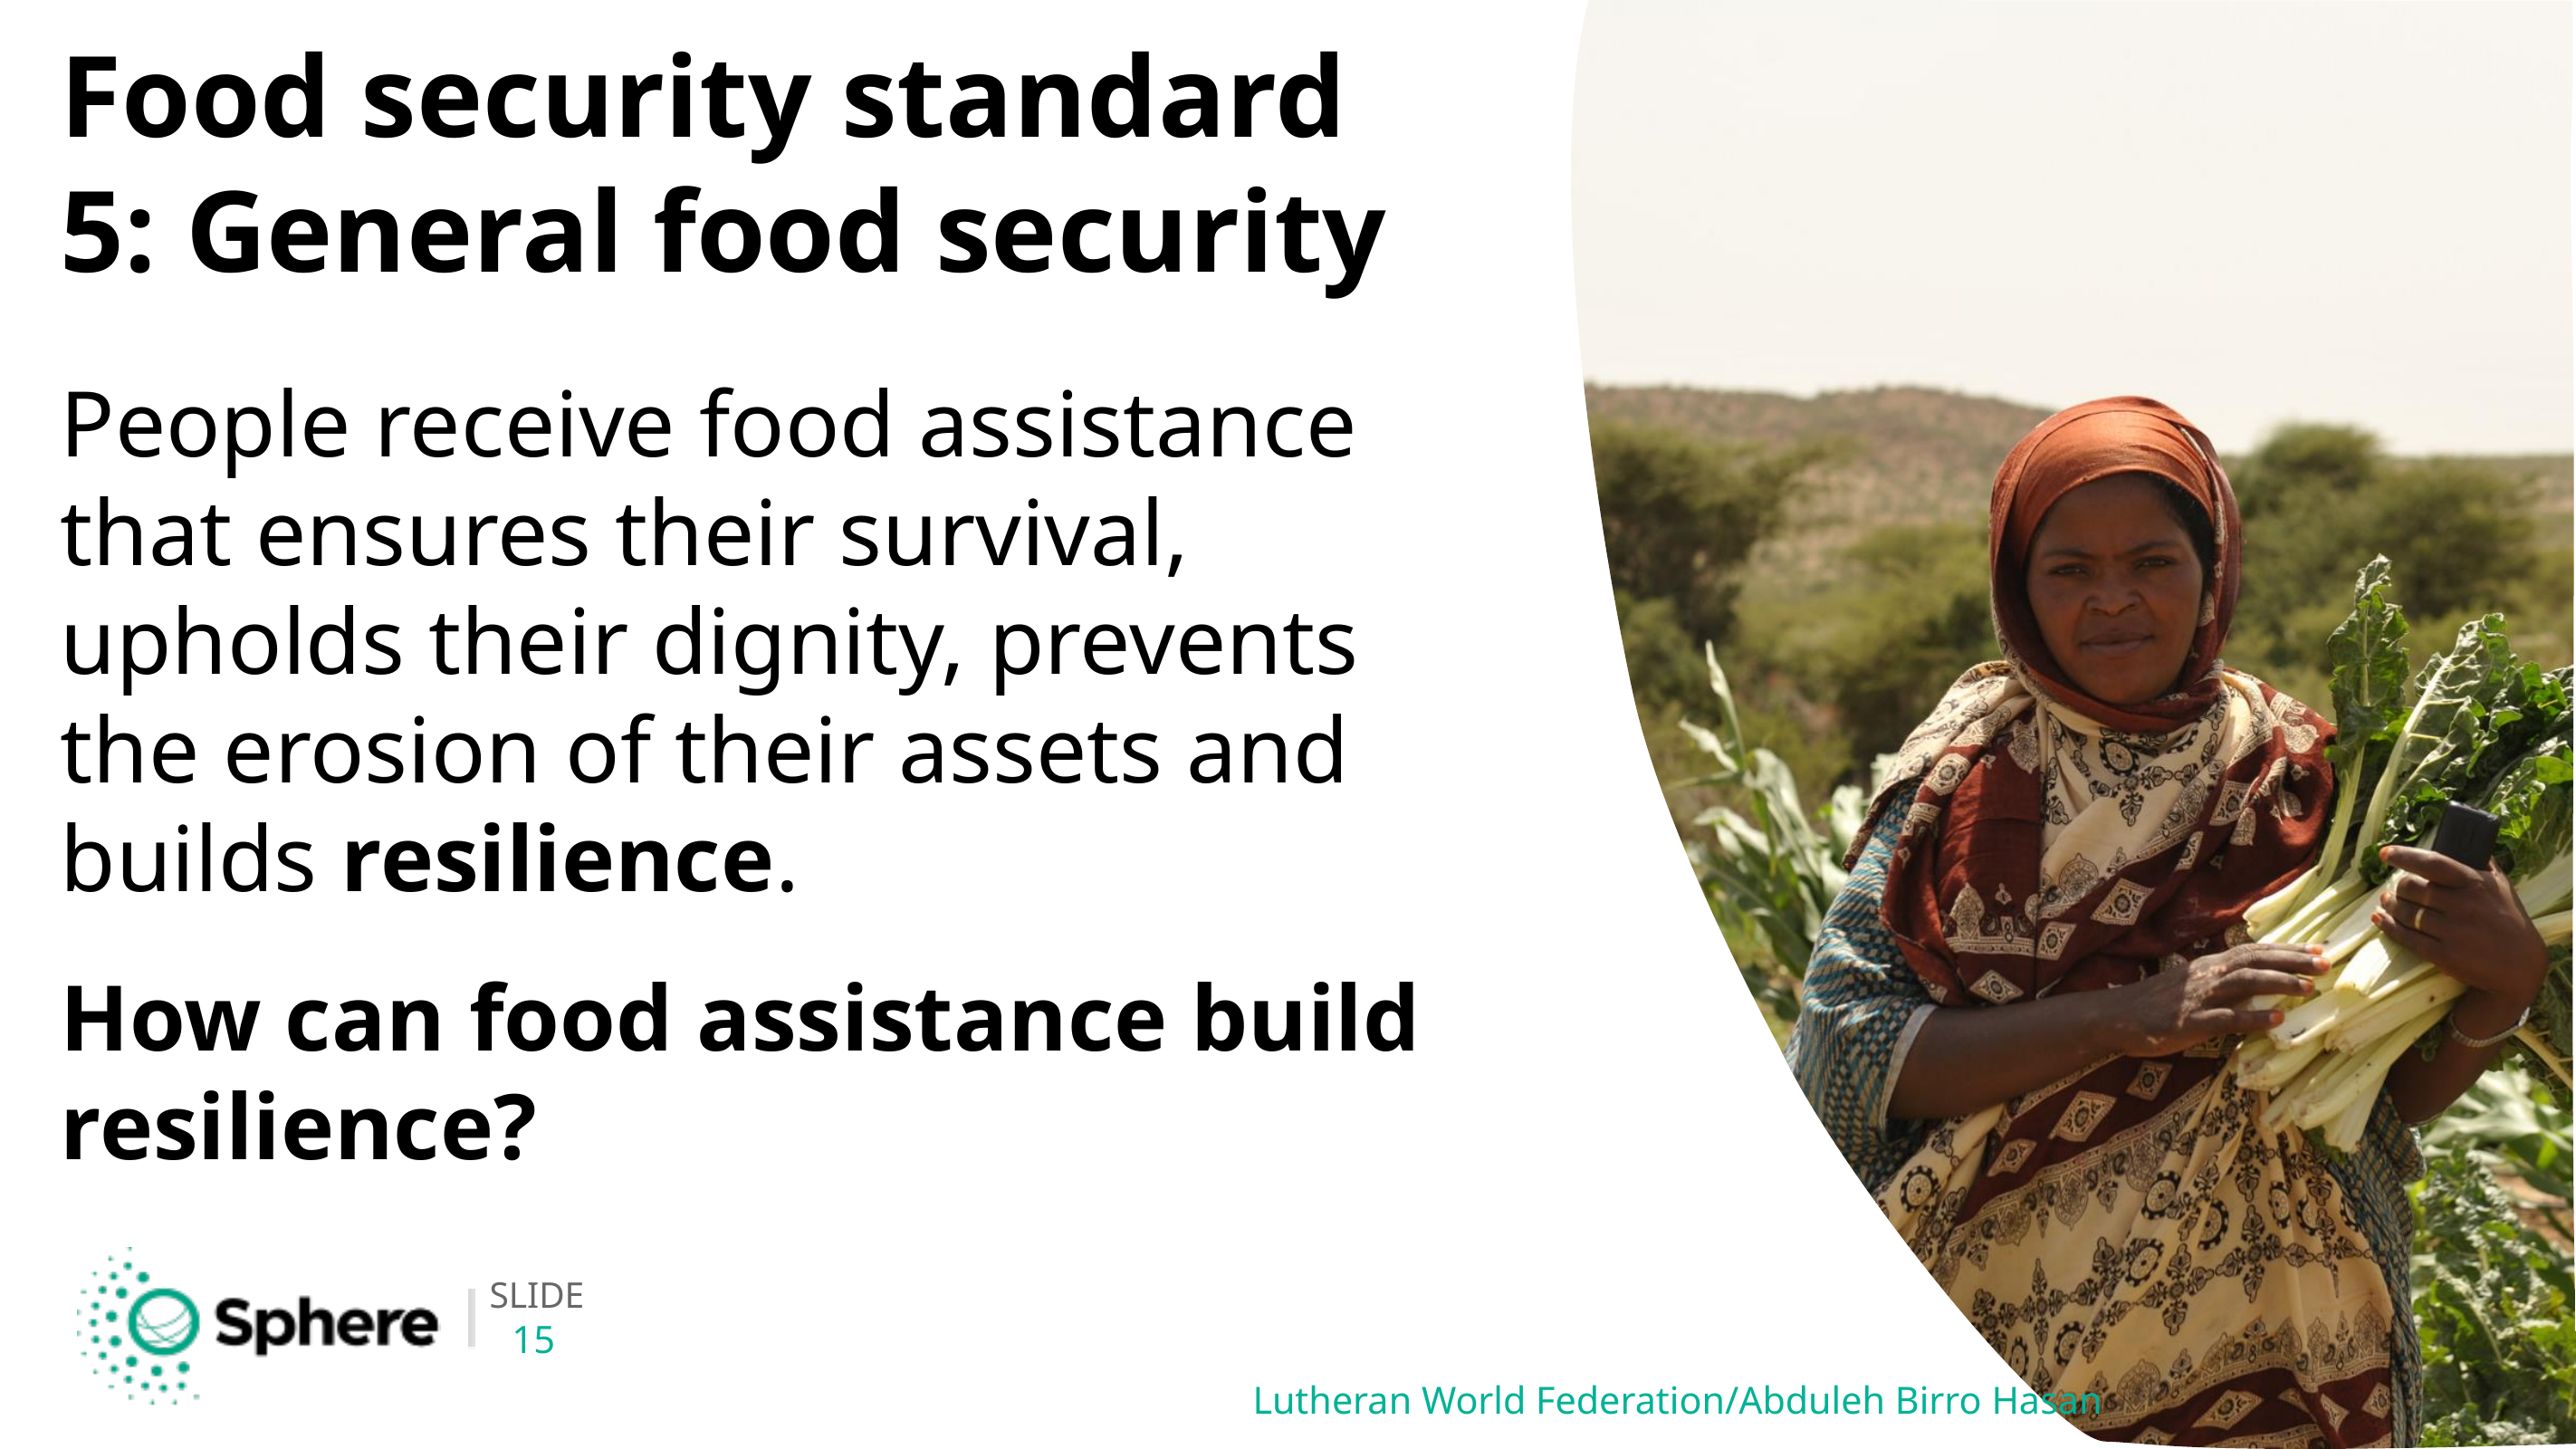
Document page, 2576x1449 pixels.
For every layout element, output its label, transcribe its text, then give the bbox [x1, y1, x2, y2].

picture [1570, 0, 2576, 1449]
picture [77, 1247, 441, 1407]
picture [468, 1289, 479, 1349]
title Food security standard 5: General food security [52, 17, 1408, 314]
list Lutheran World Federation/Abduleh Birro Hasan [1244, 1367, 1566, 1430]
slide_number 15 [503, 1307, 568, 1369]
list People receive food assistance that ensures their survival, upholds their dignity, prevents the erosion of their assets and builds resilience. How can food assistance build resilience? [52, 358, 1473, 1195]
